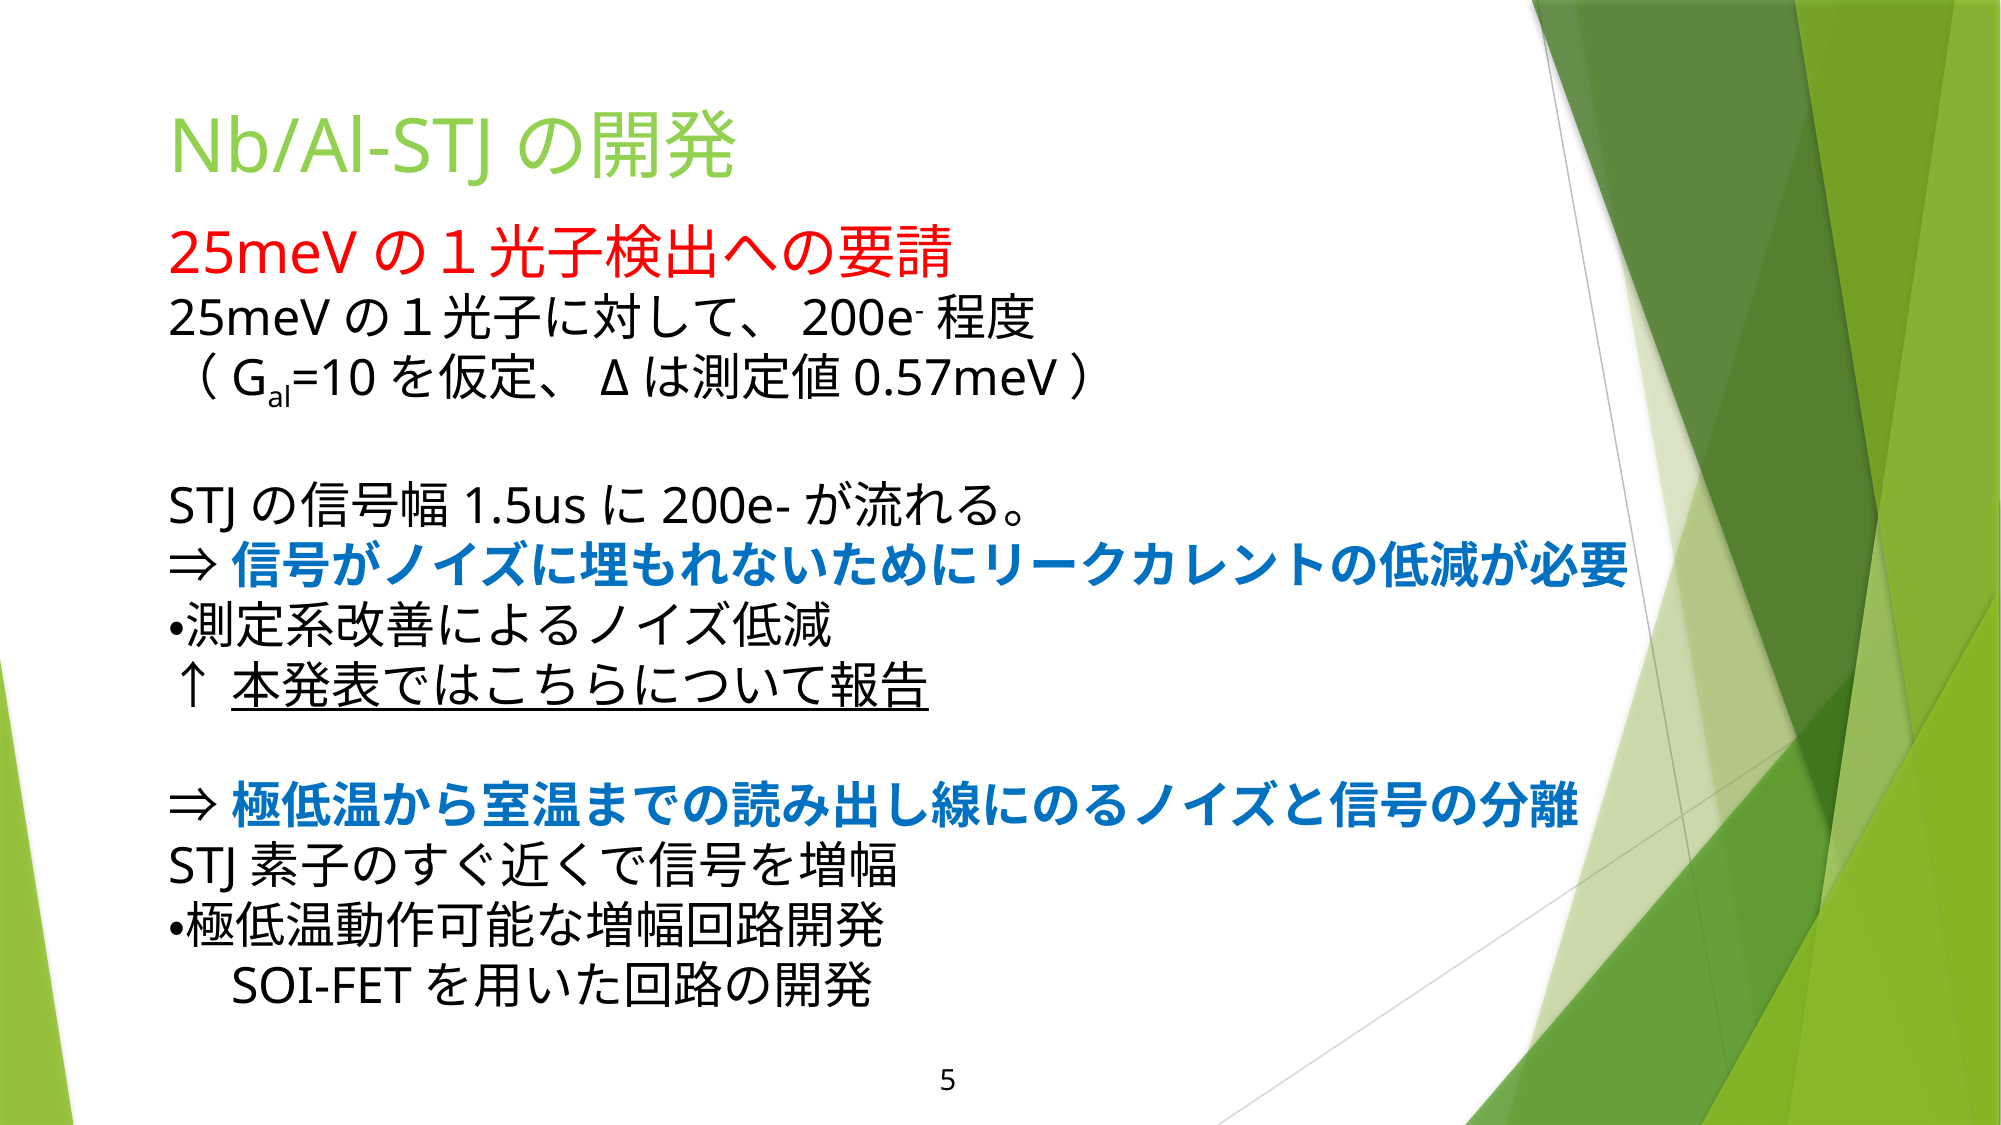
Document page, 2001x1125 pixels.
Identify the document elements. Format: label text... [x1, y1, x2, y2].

slide_number 5 [859, 1050, 972, 1111]
text_box 25meVの１光子検出への要請 25meVの１光子に対して、200e-程度 （Gal=10を仮定、Δは測定値0.57meV） STJの信号幅1.5usに200e-が流れる。 ⇒信号がノイズに埋もれないためにリークカレントの低減が必要 ・測定系改善によるノイズ低減 ↑本発表ではこちらについて報告 ⇒極低温から室温までの読み出し線にのるノイズと信号の分離 STJ素子のすぐ近くで信号を増幅 ・極低温動作可能な増幅回路開発 SOI-FETを用いた回路の開発 [154, 208, 1756, 1022]
text_box Nb/Al-STJの開発 [154, 89, 1566, 195]
